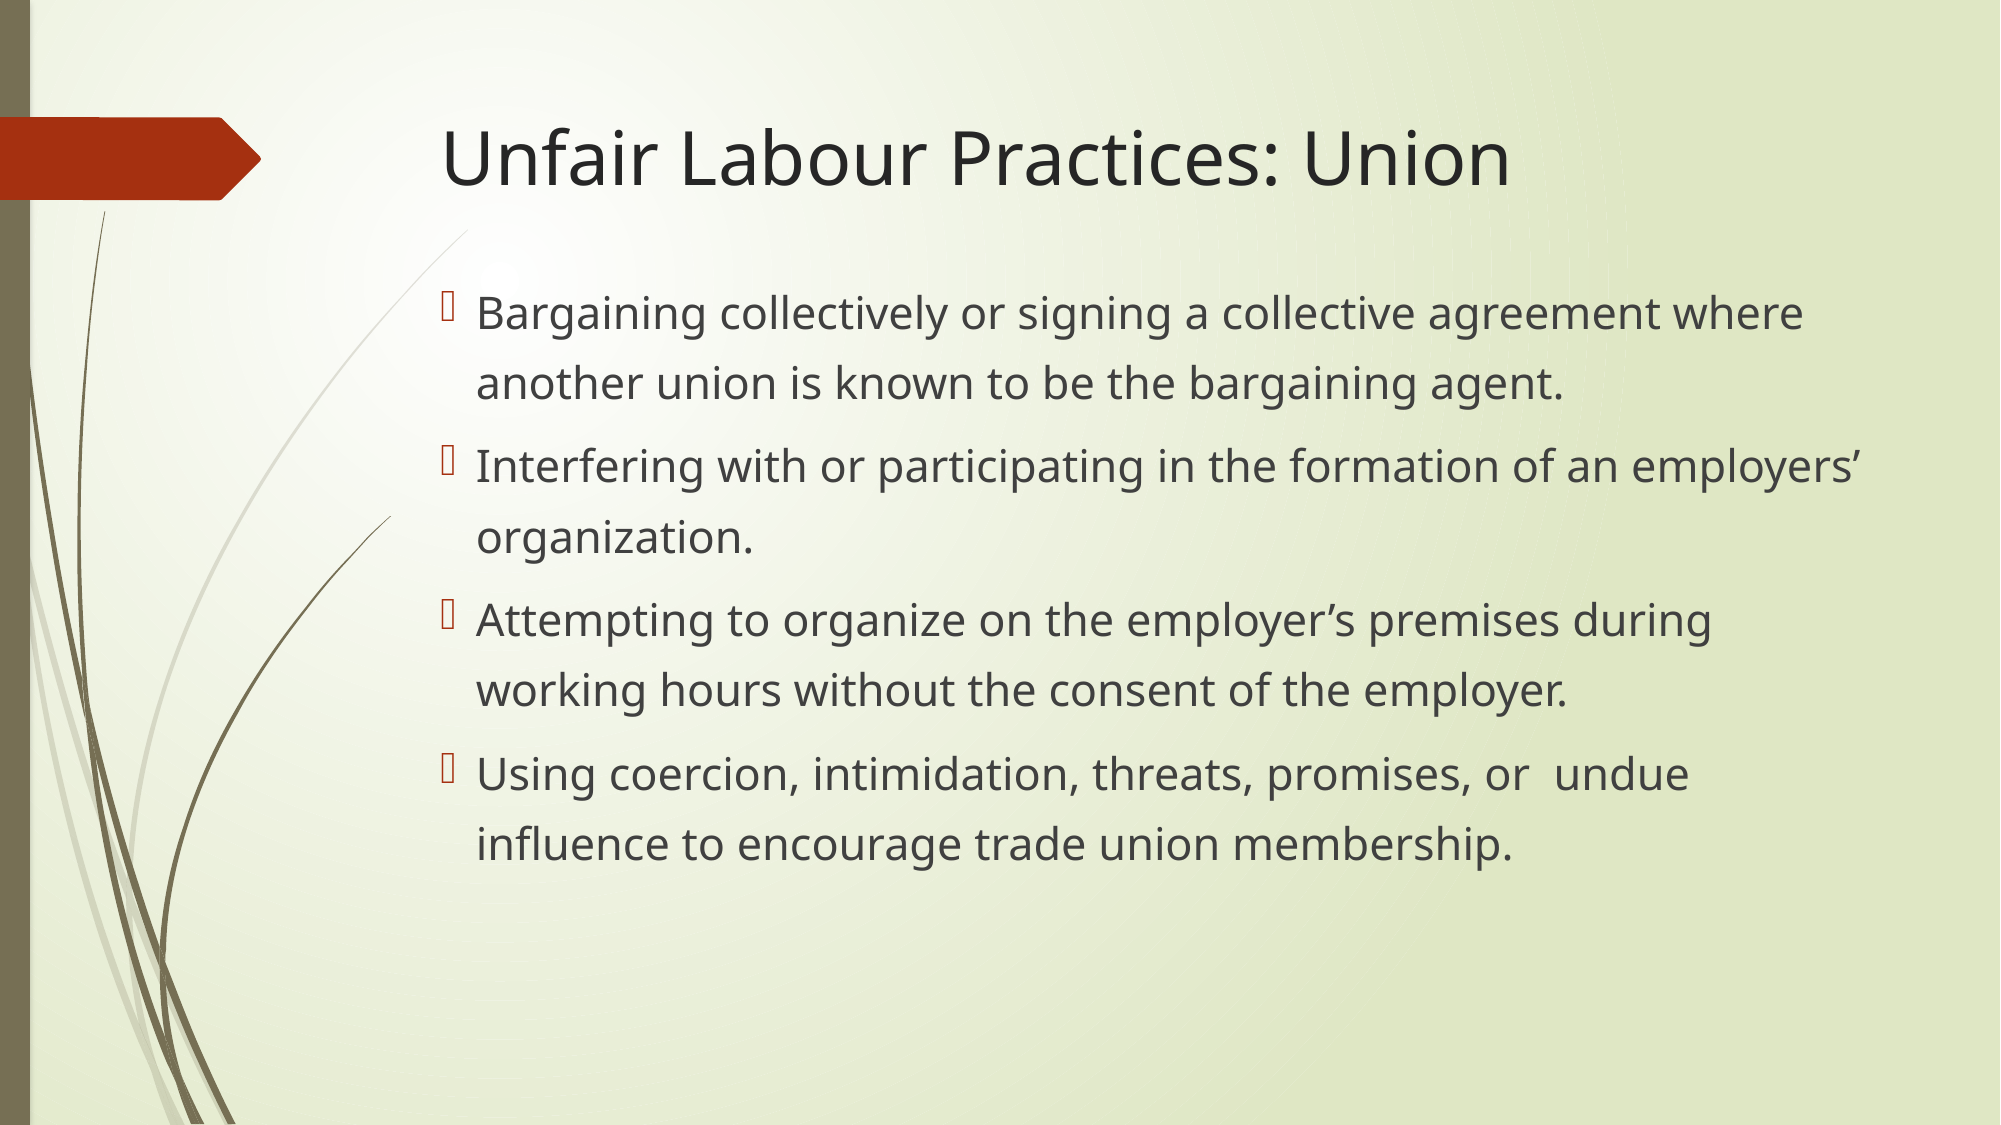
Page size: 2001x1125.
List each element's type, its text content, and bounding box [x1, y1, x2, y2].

title Unfair Labour Practices: Union [425, 102, 1888, 260]
list Bargaining collectively or signing a collective agreement where another union is known to be the bargaining agent. Interfering with or participating in the formation of an employers’ organization. Attempting to organize on the employer’s premises during working hours without the consent of the employer. Using coercion, intimidation, threats, promises, or undue influence to encourage trade union membership. [425, 260, 1888, 881]
